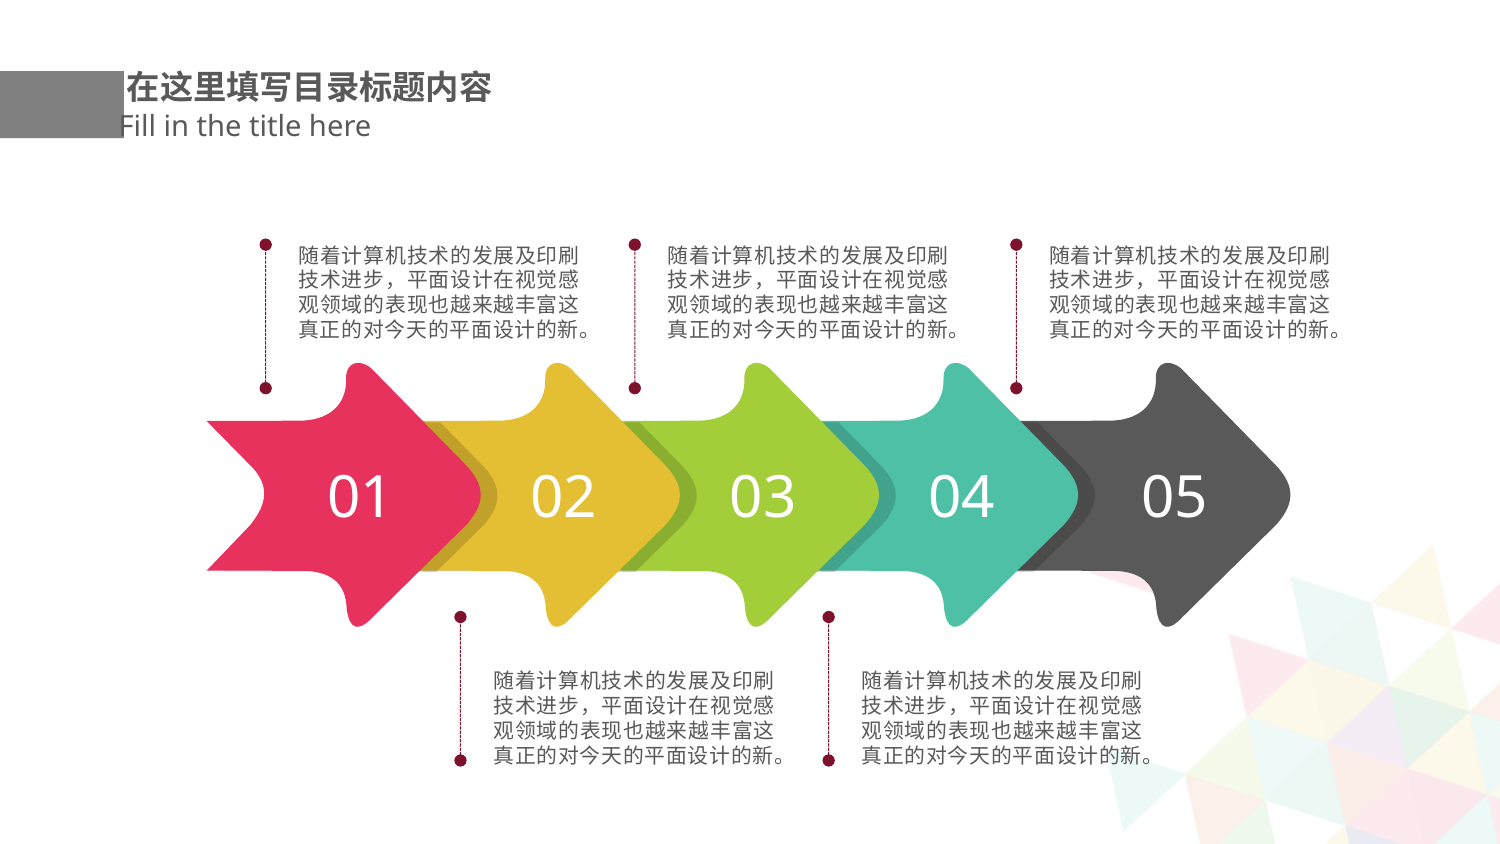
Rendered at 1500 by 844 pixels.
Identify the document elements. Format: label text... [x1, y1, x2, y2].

text_box [0, 70, 112, 139]
text_box 随着计算机技术的发展及印刷技术进步，平面设计在视觉感观领域的表现也越来越丰富这真正的对今天的平面设计的新。 [478, 660, 790, 775]
text_box Fill in the title here [103, 99, 387, 150]
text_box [697, 362, 897, 628]
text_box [498, 362, 697, 628]
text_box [897, 362, 1096, 628]
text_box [206, 362, 498, 628]
text_box 随着计算机技术的发展及印刷技术进步，平面设计在视觉感观领域的表现也越来越丰富这真正的对今天的平面设计的新。 [1034, 234, 1345, 350]
text_box 在这里填写目录标题内容 [112, 59, 538, 114]
picture [0, 0, 1500, 844]
text_box 随着计算机技术的发展及印刷技术进步，平面设计在视觉感观领域的表现也越来越丰富这真正的对今天的平面设计的新。 [652, 234, 964, 350]
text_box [1096, 362, 1291, 628]
text_box 随着计算机技术的发展及印刷技术进步，平面设计在视觉感观领域的表现也越来越丰富这真正的对今天的平面设计的新。 [846, 660, 1158, 775]
text_box 随着计算机技术的发展及印刷技术进步，平面设计在视觉感观领域的表现也越来越丰富这真正的对今天的平面设计的新。 [283, 234, 595, 350]
